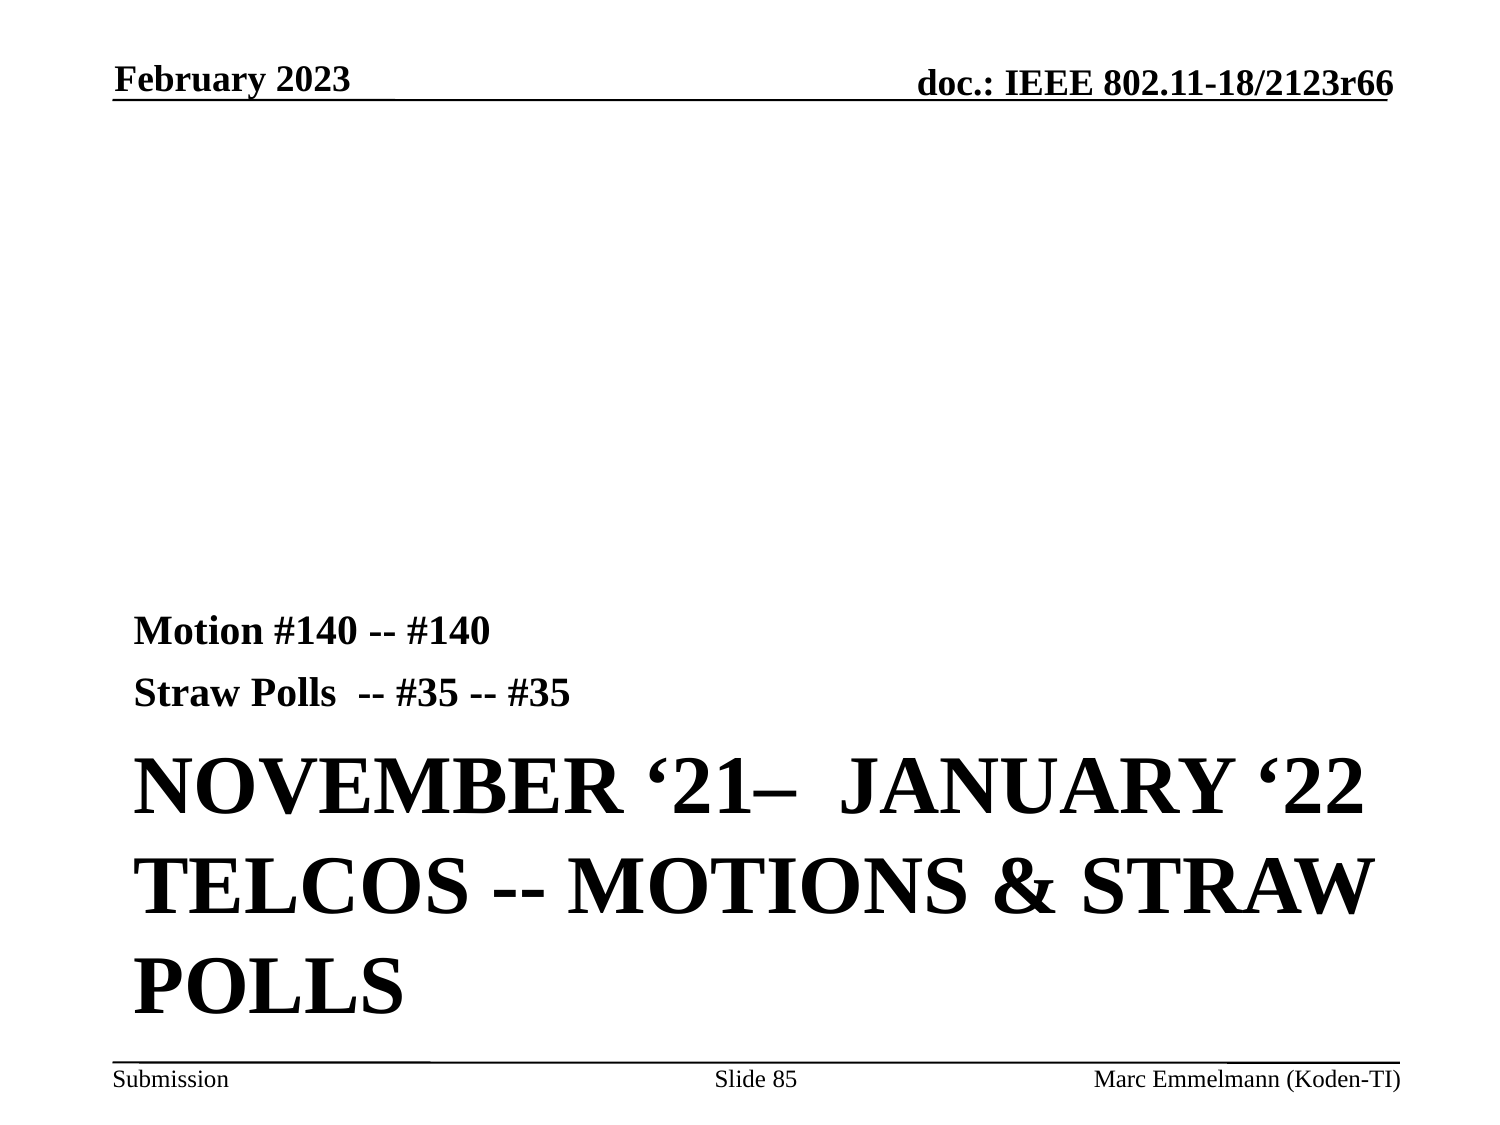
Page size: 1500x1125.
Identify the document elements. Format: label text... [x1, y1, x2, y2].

footer Marc Emmelmann (Koden-TI) [878, 1061, 1402, 1093]
title November ‘21– January ‘22 Telcos -- Motions & Straw Polls [118, 724, 1394, 947]
slide_number Slide 85 [712, 1061, 800, 1123]
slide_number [114, 54, 423, 100]
list Motion #140 -- #140 Straw Polls -- #35 -- #35 [118, 476, 1394, 724]
